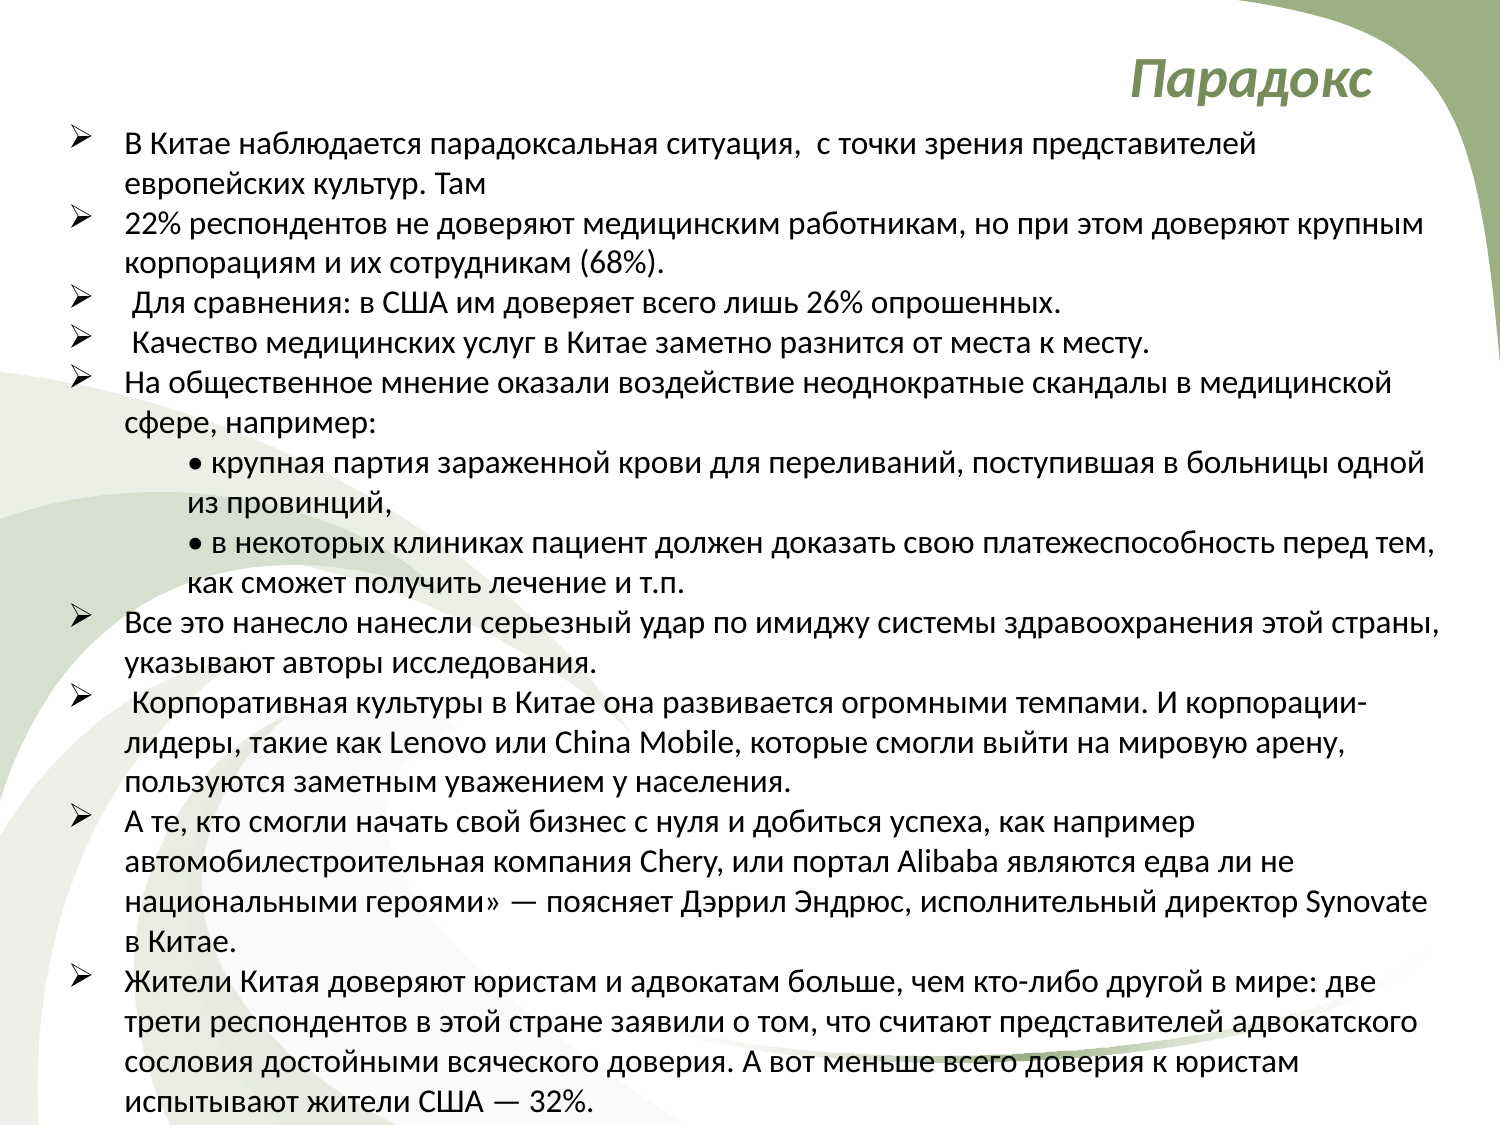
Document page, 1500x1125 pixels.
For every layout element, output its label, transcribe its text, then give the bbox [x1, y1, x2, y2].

title Парадокс [183, 30, 1388, 113]
text_box В Китае наблюдается парадоксальная ситуация, с точки зрения представителей европейских культур. Там 22% респондентов не доверяют медицинским работникам, но при этом доверяют крупным корпорациям и их сотрудникам (68%). Для сравнения: в США им доверяет всего лишь 26% опрошенных. Качество медицинских услуг в Китае заметно разнится от места к месту. На общественное мнение оказали воздействие неоднократные скандалы в медицинской сфере, например: • крупная партия зараженной крови для переливаний, поступившая в больницы одной из провинций, • в некоторых клиниках пациент должен доказать свою платежеспособность перед тем, как сможет получить лечение и т.п. Все это нанесло нанесли серьезный удар по имиджу системы здравоохранения этой страны, указывают авторы исследования. Корпоративная культуры в Китае она развивается огромными темпами. И корпорации-лидеры, такие как Lenovo или China Mobile, которые смогли выйти на мировую арену, пользуются заметным уважением у населения. А те, кто смогли начать свой бизнес с нуля и добиться успеха, как например автомобилестроительная компания Chery, или портал Alibaba являются едва ли не национальными героями» — поясняет Дэррил Эндрюс, исполнительный директор Synovate в Китае. Жители Китая доверяют юристам и адвокатам больше, чем кто-либо другой в мире: две трети респондентов в этой стране заявили о том, что считают представителей адвокатского сословия достойными всяческого доверия. А вот меньше всего доверия к юристам испытывают жители США — 32%. [53, 113, 1459, 1125]
